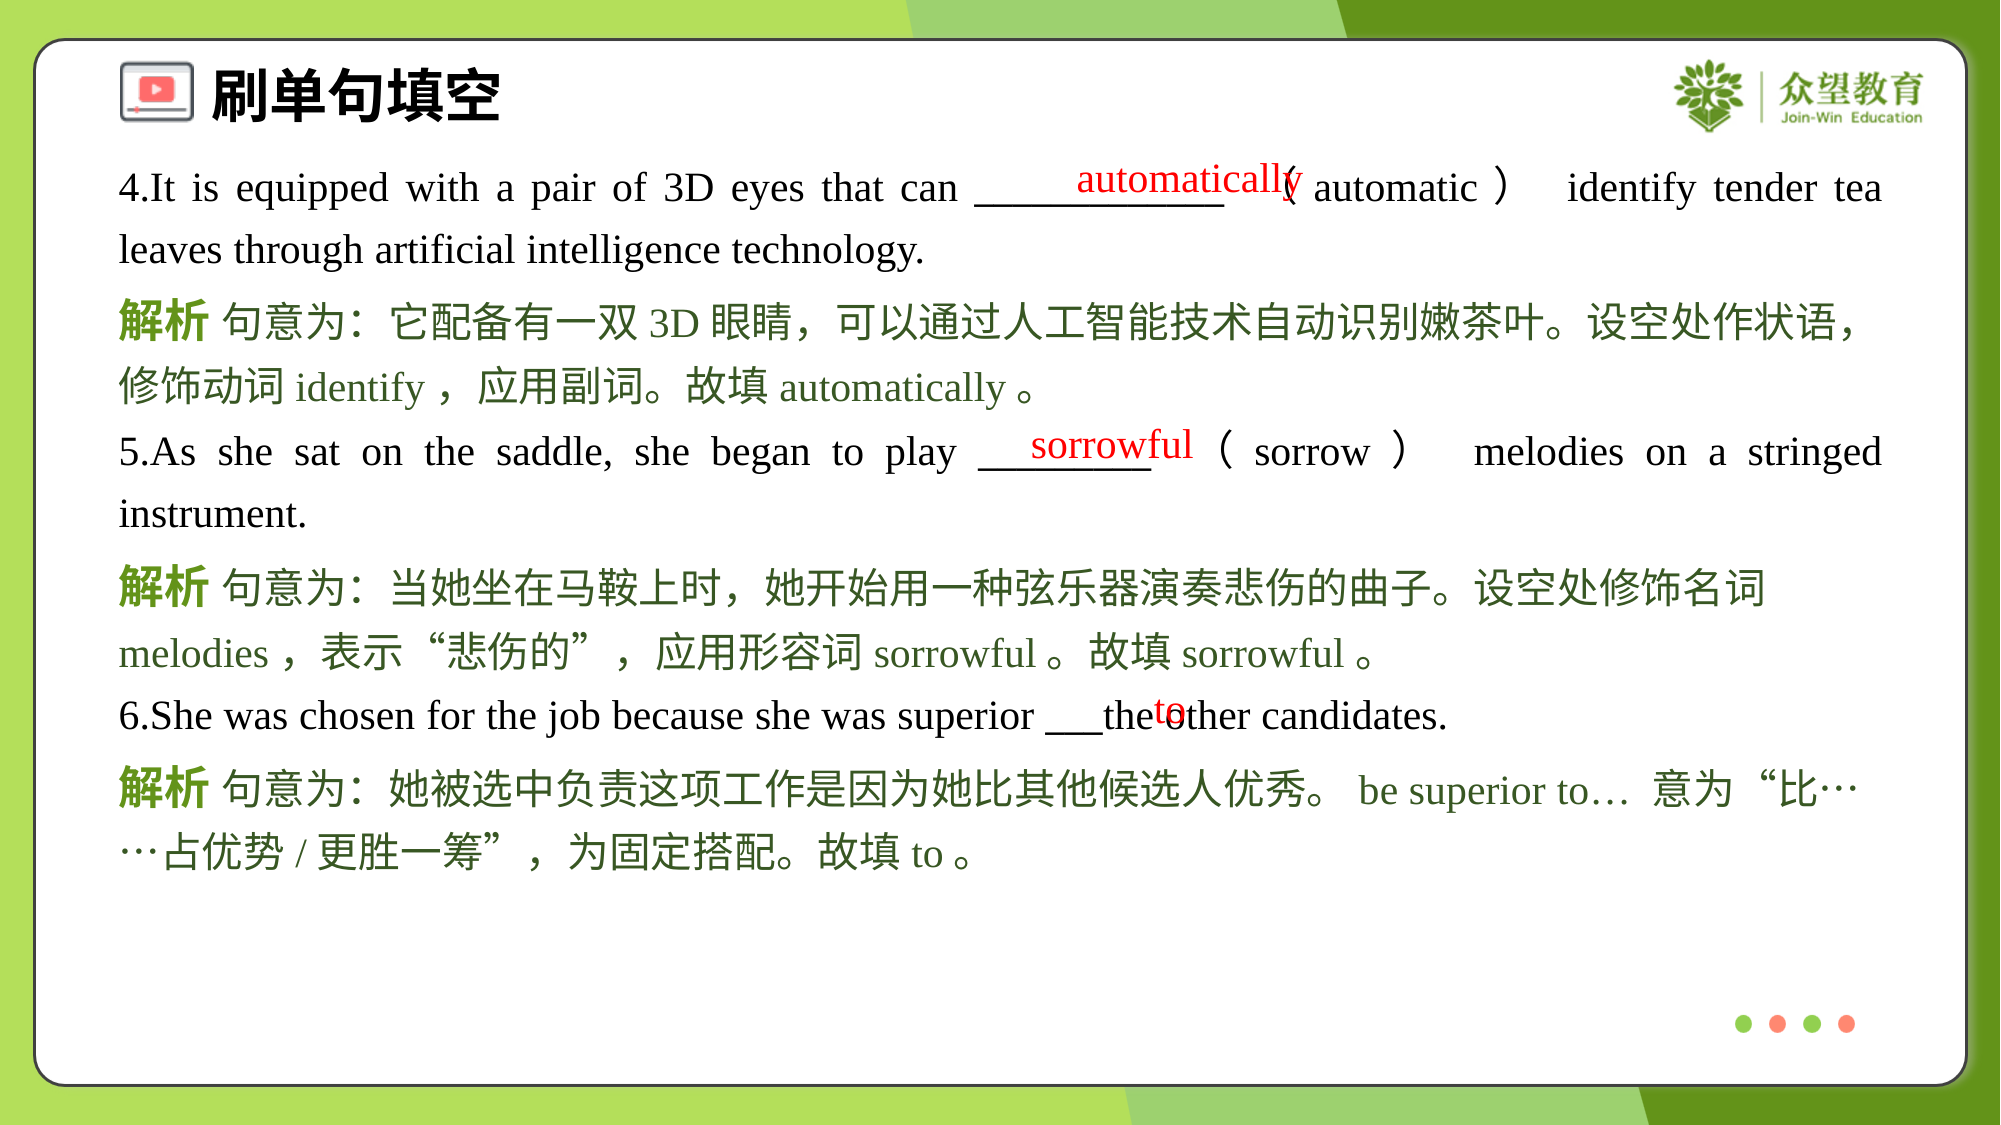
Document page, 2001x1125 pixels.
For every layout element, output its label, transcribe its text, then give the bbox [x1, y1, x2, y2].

text_box to [1149, 669, 1192, 727]
text_box 解析 句意为：她被选中负责这项工作是因为她比其他候选人优秀。be superior to… 意为“比……占优势/更胜一筹”，为固定搭配。故填to。 [118, 744, 1883, 871]
text_box automatically [1072, 138, 1308, 197]
text_box sorrowful [1026, 404, 1198, 463]
text_box 解析 句意为：当她坐在马鞍上时，她开始用一种弦乐器演奏悲伤的曲子。设空处修饰名词melodies，表示“悲伤的”，应用形容词sorrowful。故填sorrowful。 [118, 544, 1883, 671]
text_box 解析 句意为：它配备有一双3D眼睛，可以通过人工智能技术自动识别嫩茶叶。设空处作状语，修饰动词identify，应用副词。故填automatically。 [118, 278, 1883, 405]
text_box 5.As she sat on the saddle, she began to play _________ （sorrow） melodies on a stringed instrument. [118, 411, 1883, 532]
text_box 6.She was chosen for the job because she was superior ___the other candidates. [118, 675, 1883, 733]
picture [0, 0, 2000, 1125]
text_box 4.It is equipped with a pair of 3D eyes that can _____________ （automatic） identify tender tea leaves through artificial intelligence technology. [118, 146, 1883, 267]
